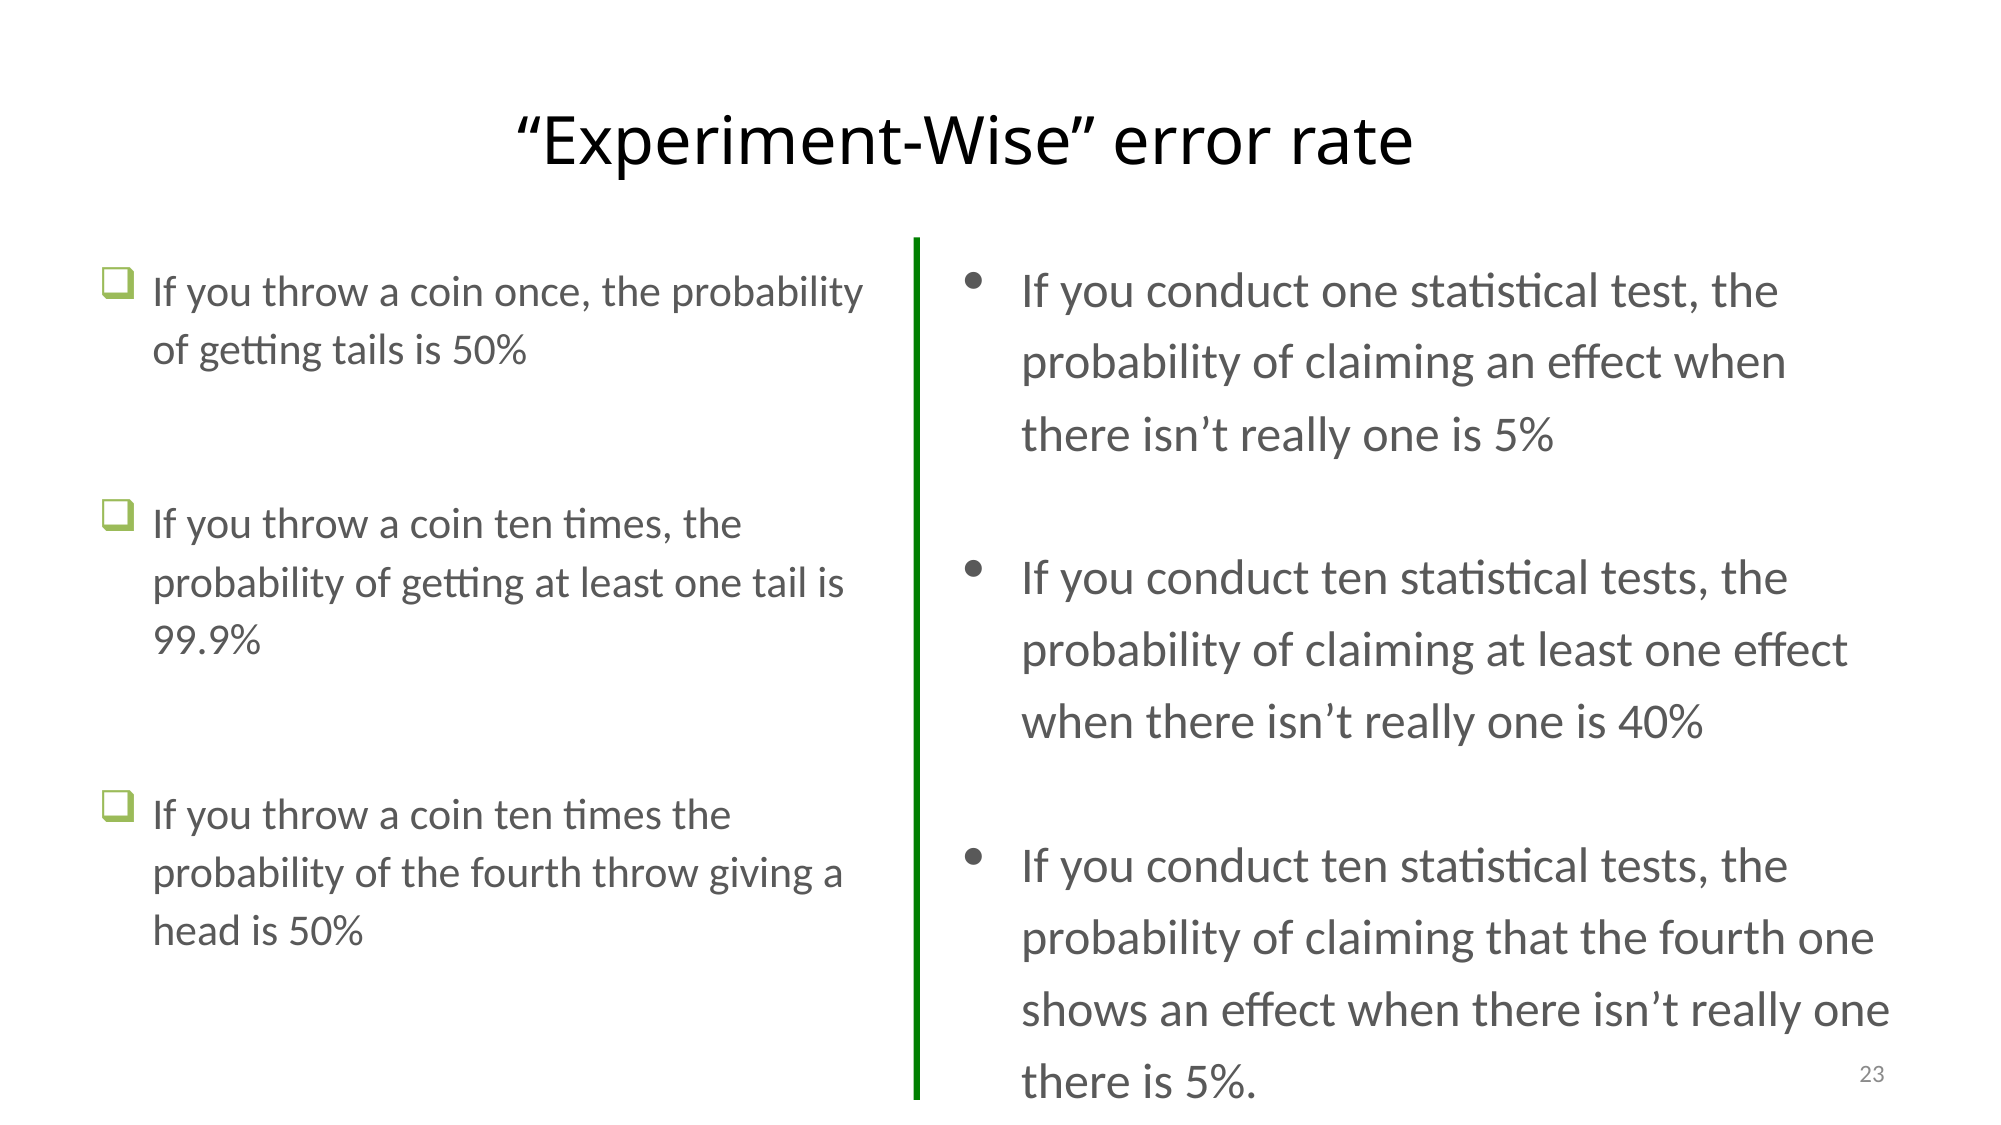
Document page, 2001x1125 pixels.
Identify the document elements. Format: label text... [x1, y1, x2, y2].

list If you conduct one statistical test, the probability of claiming an effect when there isn’t really one is 5% If you conduct ten statistical tests, the probability of claiming at least one effect when there isn’t really one is 40% If you conduct ten statistical tests, the probability of claiming that the fourth one shows an effect when there isn’t really one there is 5%. [950, 237, 1917, 1025]
list If you throw a coin once, the probability of getting tails is 50% If you throw a coin ten times, the probability of getting at least one tail is 99.9% If you throw a coin ten times the probability of the fourth throw giving a head is 50% [66, 249, 900, 963]
slide_number 23 [1433, 1042, 1900, 1103]
title “Experiment-Wise” error rate [66, 50, 1867, 225]
